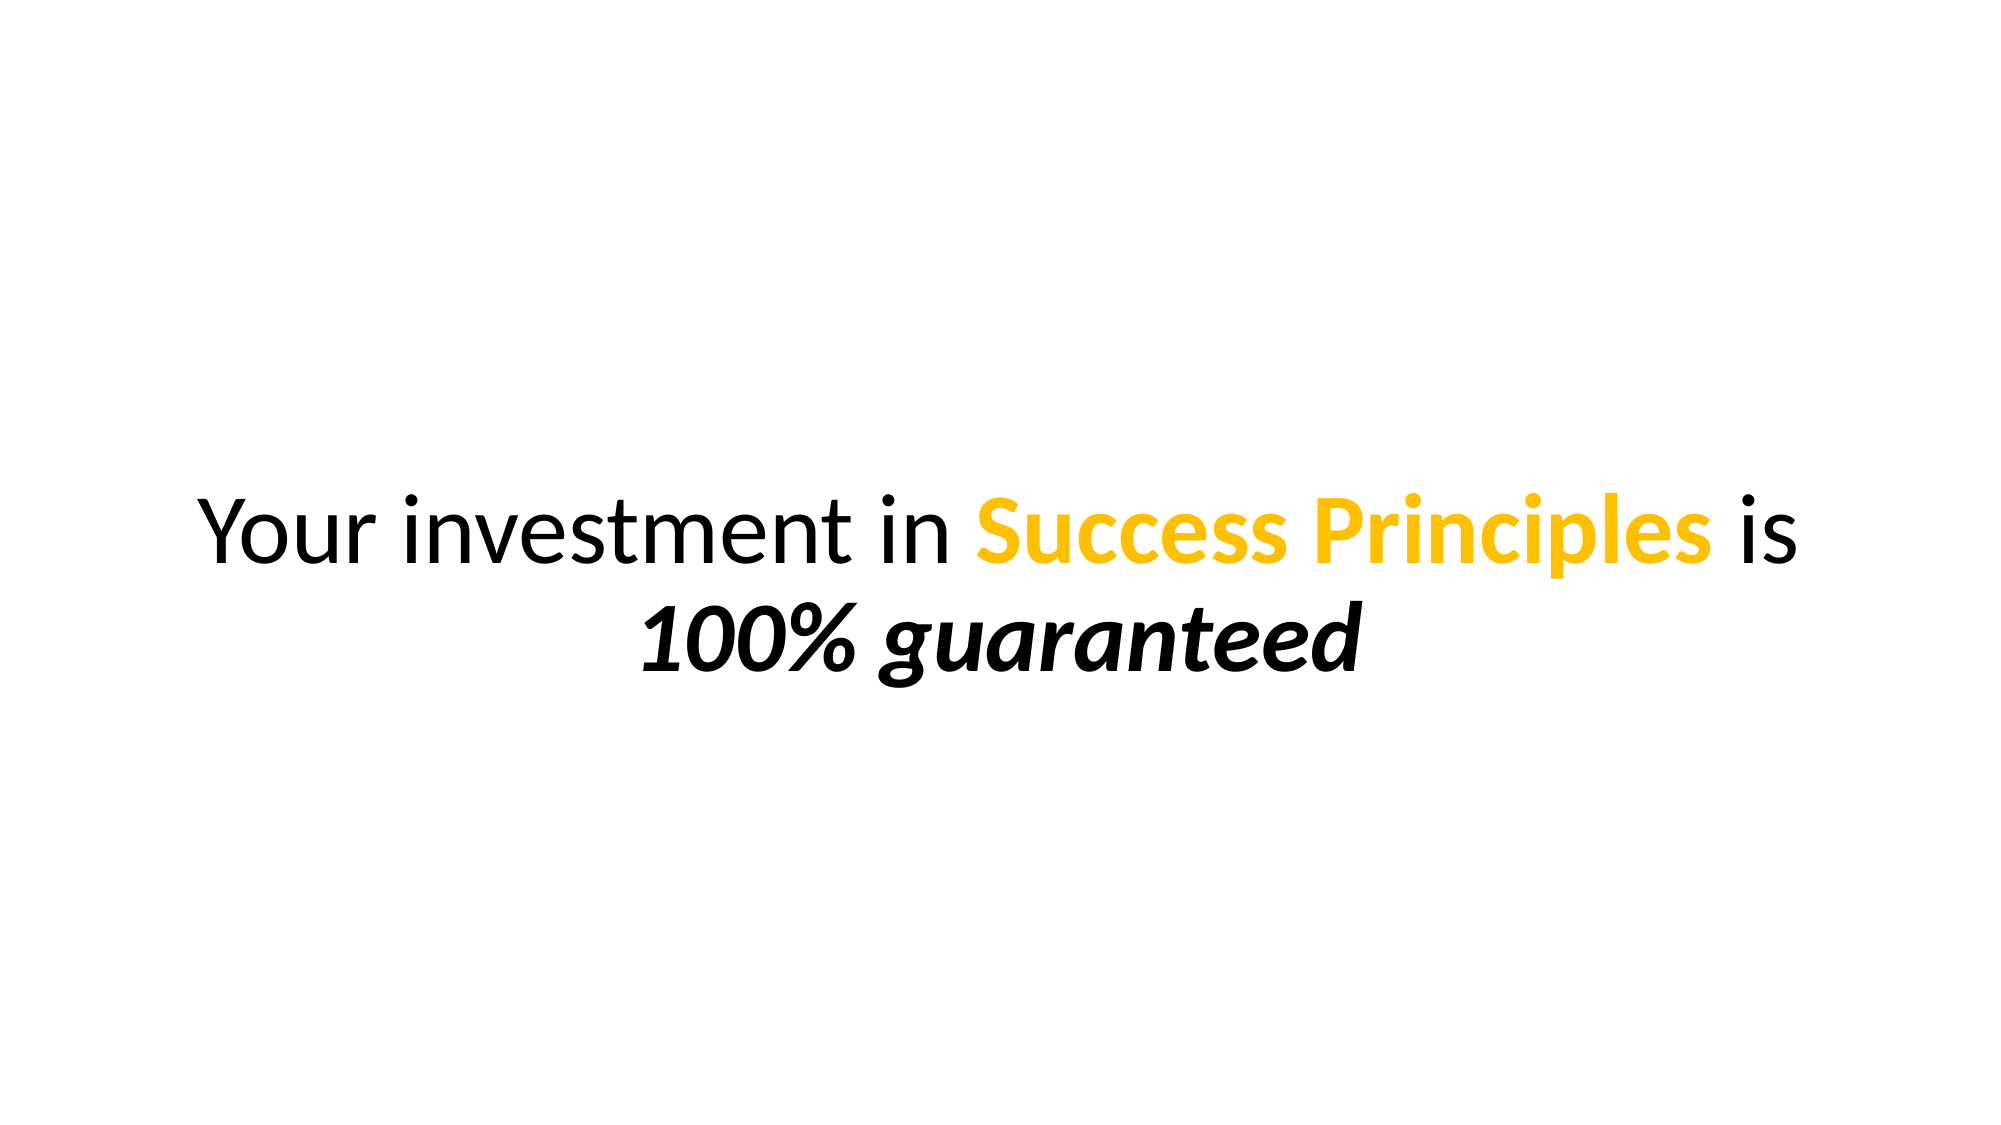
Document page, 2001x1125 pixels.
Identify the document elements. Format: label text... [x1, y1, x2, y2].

list Your investment in Success Principles is 100% guaranteed [135, 469, 1861, 1024]
